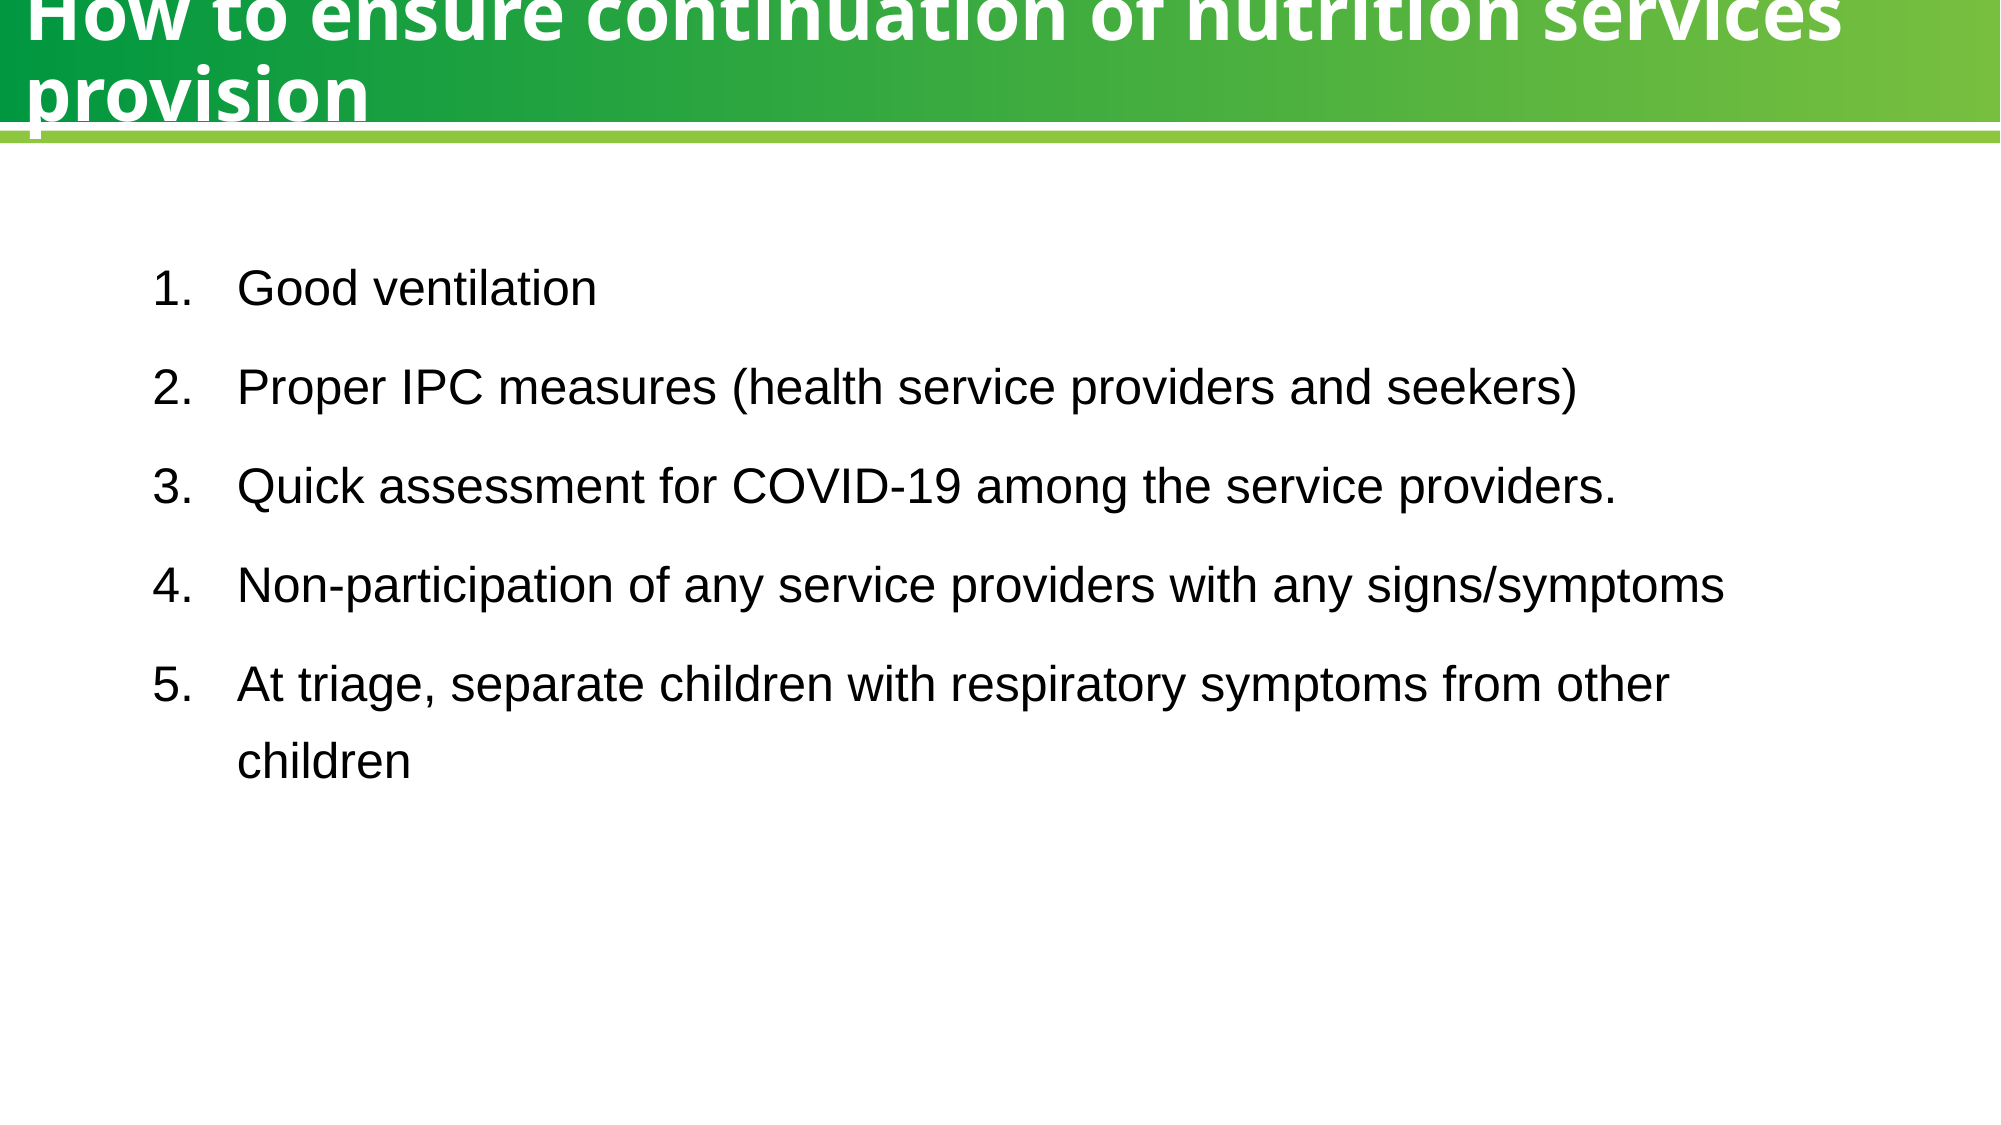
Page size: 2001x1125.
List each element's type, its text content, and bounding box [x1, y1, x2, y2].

title How to ensure continuation of nutrition services provision [9, 1, 1989, 112]
list Good ventilation Proper IPC measures (health service providers and seekers) Quick assessment for COVID-19 among the service providers. Non-participation of any service providers with any signs/symptoms At triage, separate children with respiratory symptoms from other children [137, 230, 1863, 1014]
